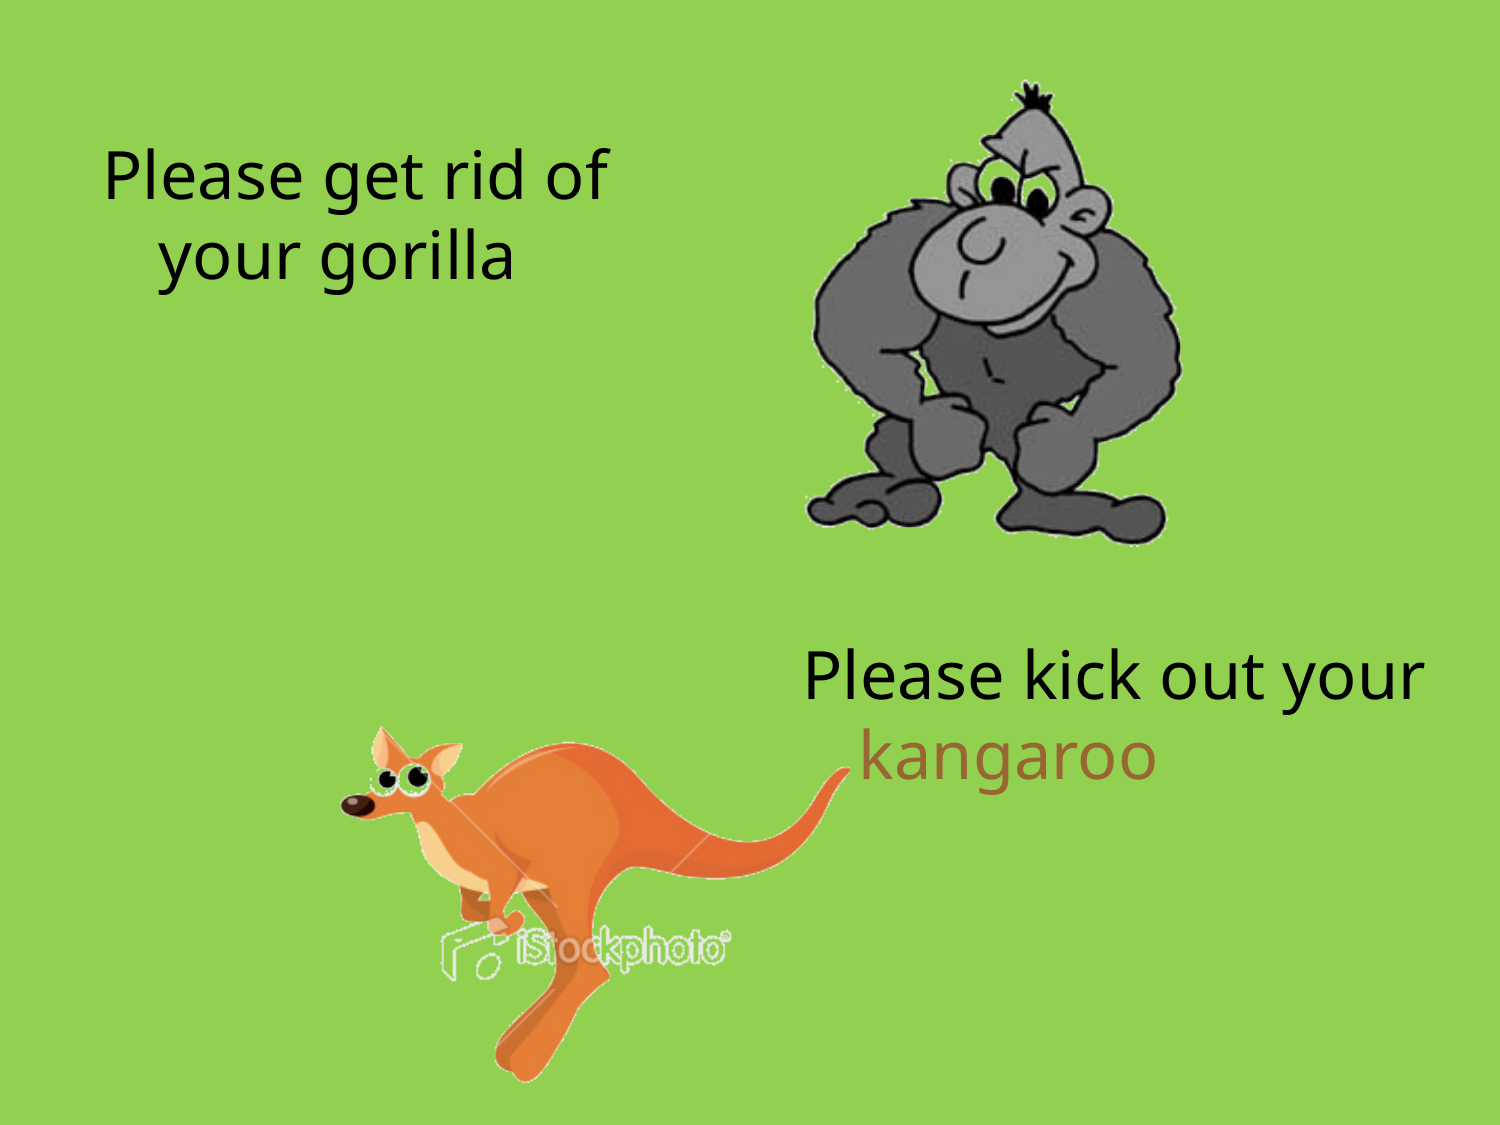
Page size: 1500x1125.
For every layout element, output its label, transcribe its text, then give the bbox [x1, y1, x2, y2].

list Please get rid of your gorilla [87, 125, 750, 363]
list Please kick out your kangaroo [787, 624, 1450, 850]
picture [337, 724, 851, 1088]
picture [787, 74, 1201, 547]
